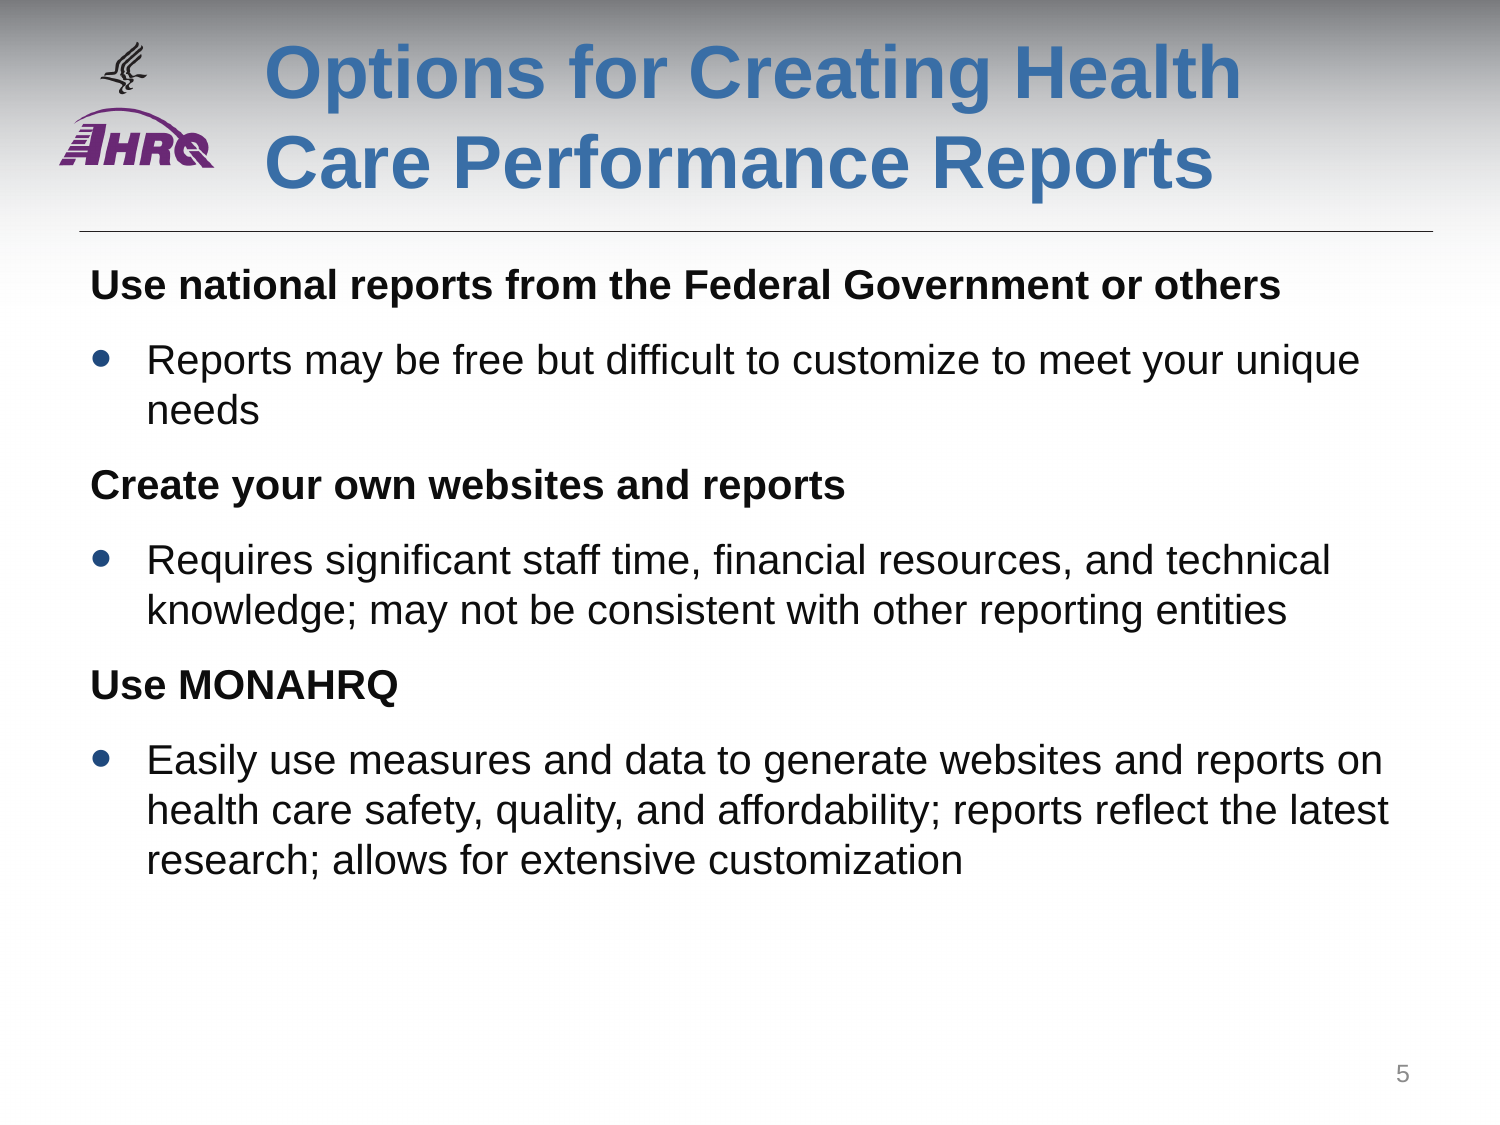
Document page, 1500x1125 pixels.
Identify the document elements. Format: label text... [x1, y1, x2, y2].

slide_number 5 [1074, 1042, 1425, 1103]
list Use national reports from the Federal Government or others Reports may be free but difficult to customize to meet your unique needs Create your own websites and reports Requires significant staff time, financial resources, and technical knowledge; may not be consistent with other reporting entities Use MONAHRQ Easily use measures and data to generate websites and reports on health care safety, quality, and affordability; reports reflect the latest research; allows for extensive customization [75, 249, 1425, 1035]
title Options for Creating Health Care Performance Reports [249, 50, 1313, 176]
picture [0, 0, 1500, 1125]
